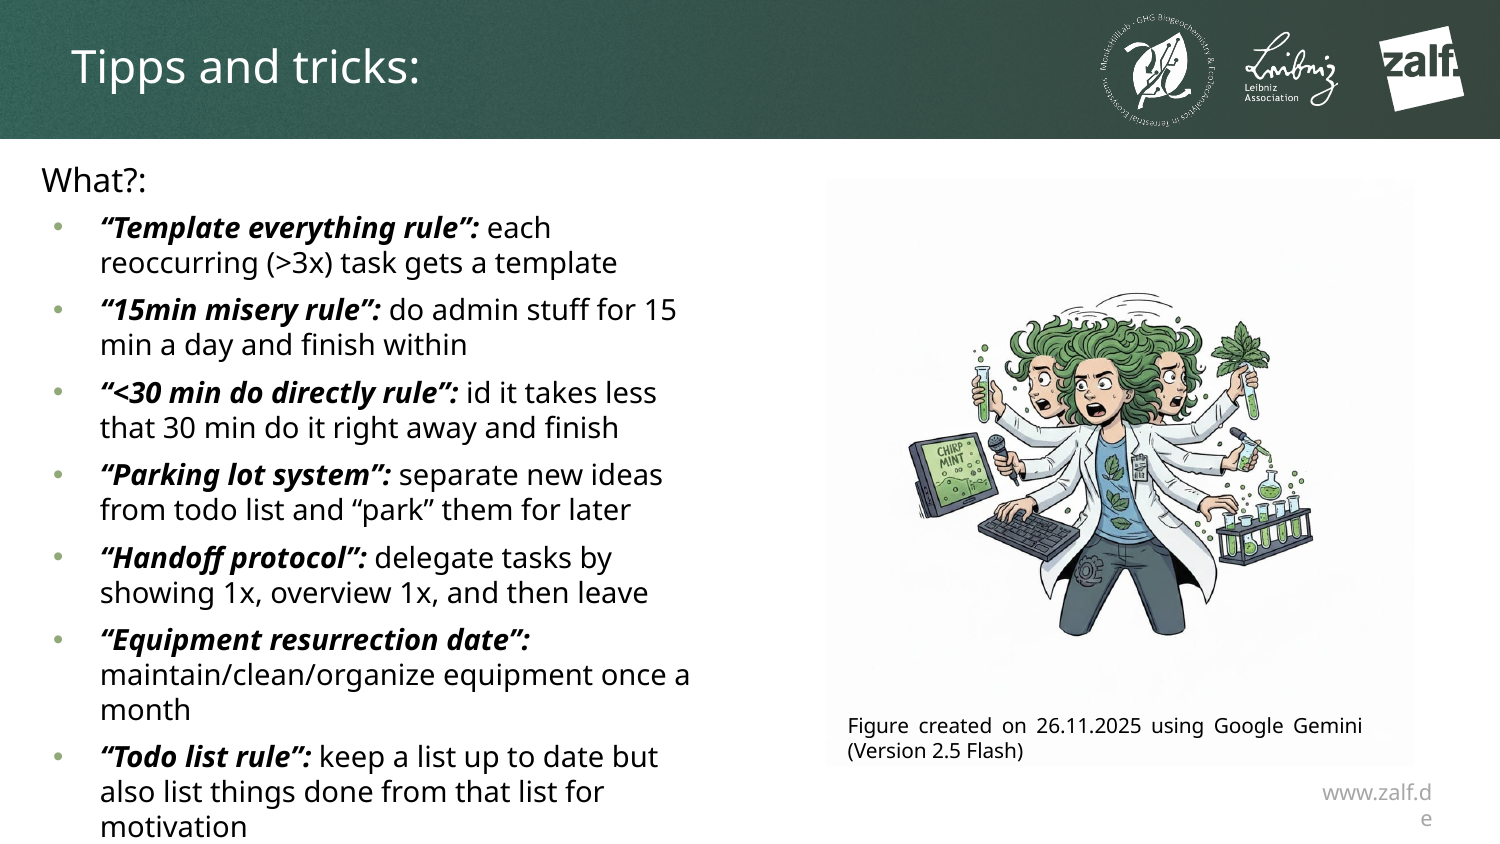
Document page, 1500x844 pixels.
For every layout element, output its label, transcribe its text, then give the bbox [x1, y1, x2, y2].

picture [826, 179, 1415, 768]
list “Template everything rule”: each reoccurring (>3x) task gets a template “15min misery rule”: do admin stuff for 15 min a day and finish within “<30 min do directly rule”: id it takes less that 30 min do it right away and finish “Parking lot system”: separate new ideas from todo list and “park” them for later “Handoff protocol”: delegate tasks by showing 1x, overview 1x, and then leave “Equipment resurrection date”: maintain/clean/organize equipment once a month “Todo list rule”: keep a list up to date but also list things done from that list for motivation [53, 209, 727, 282]
list Tipps and tricks: [71, 47, 1094, 94]
list What?: [41, 158, 1001, 231]
picture [0, 0, 1500, 139]
